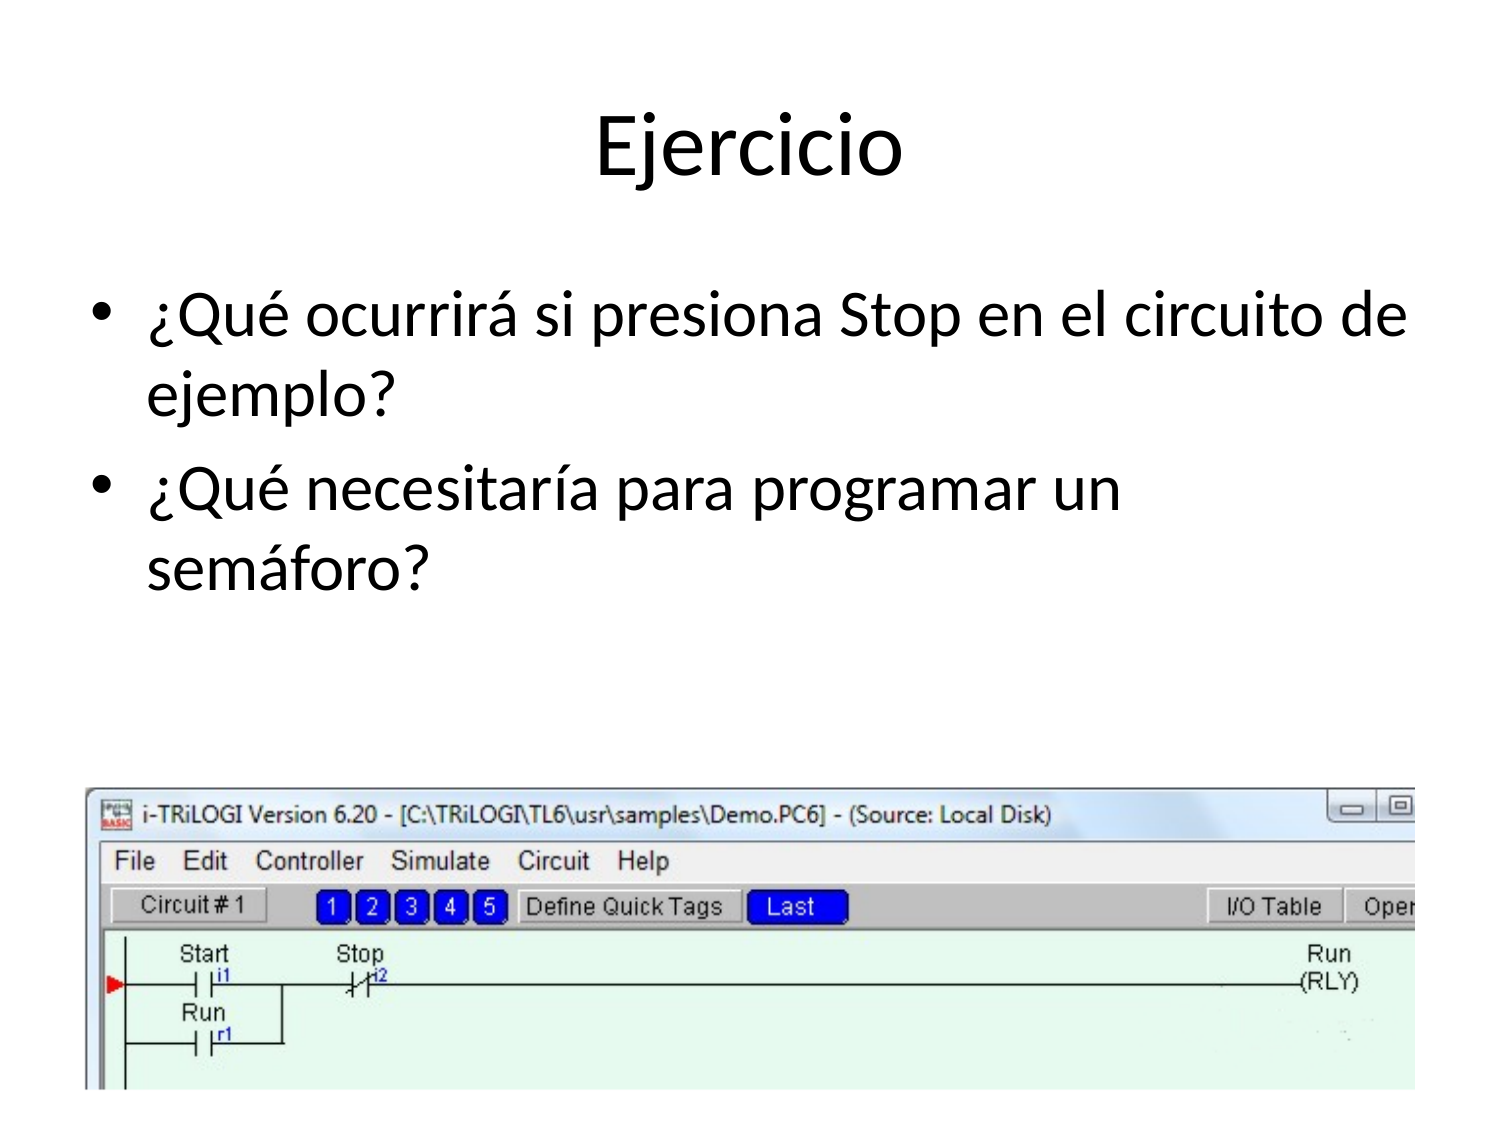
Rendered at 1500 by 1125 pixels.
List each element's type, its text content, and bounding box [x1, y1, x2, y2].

list ¿Qué ocurrirá si presiona Stop en el circuito de ejemplo? ¿Qué necesitaría para programar un semáforo? [75, 262, 1425, 1005]
picture [76, 786, 1415, 1095]
title Ejercicio [75, 45, 1425, 233]
